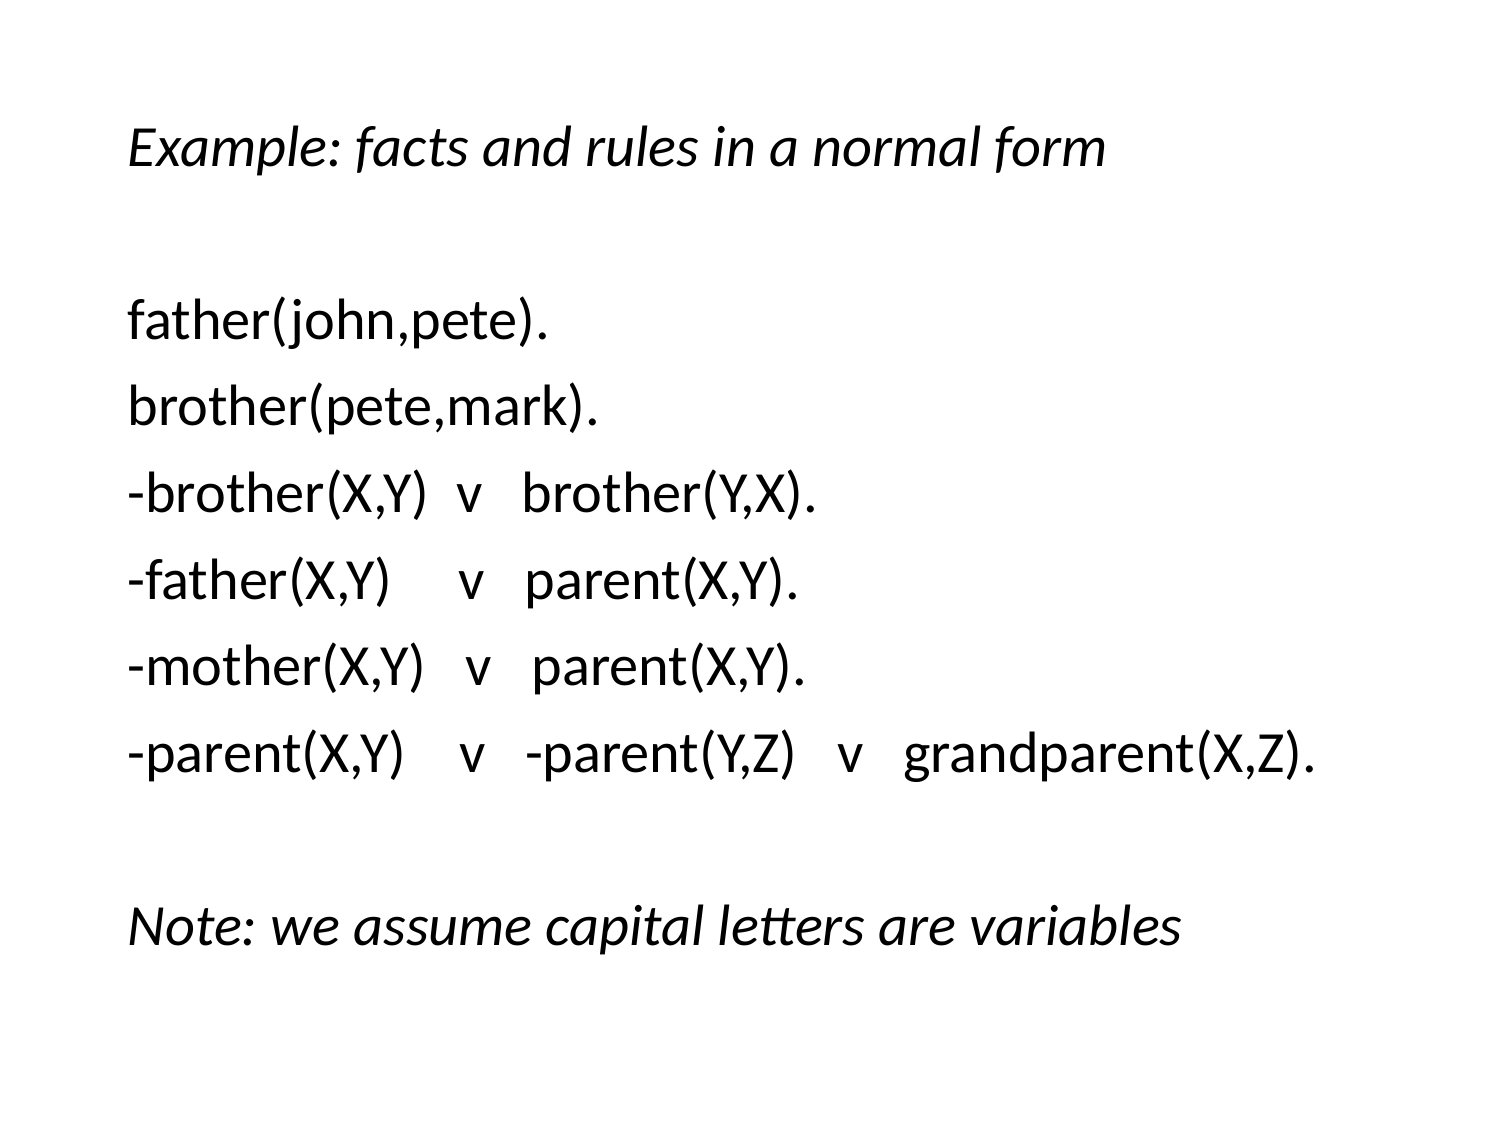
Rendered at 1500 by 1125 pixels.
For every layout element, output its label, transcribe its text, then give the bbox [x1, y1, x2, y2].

text_box Example: facts and rules in a normal form father(john,pete). brother(pete,mark). -brother(X,Y) v brother(Y,X). -father(X,Y) v parent(X,Y). -mother(X,Y) v parent(X,Y). -parent(X,Y) v -parent(Y,Z) v grandparent(X,Z). Note: we assume capital letters are variables [112, 99, 1388, 1000]
